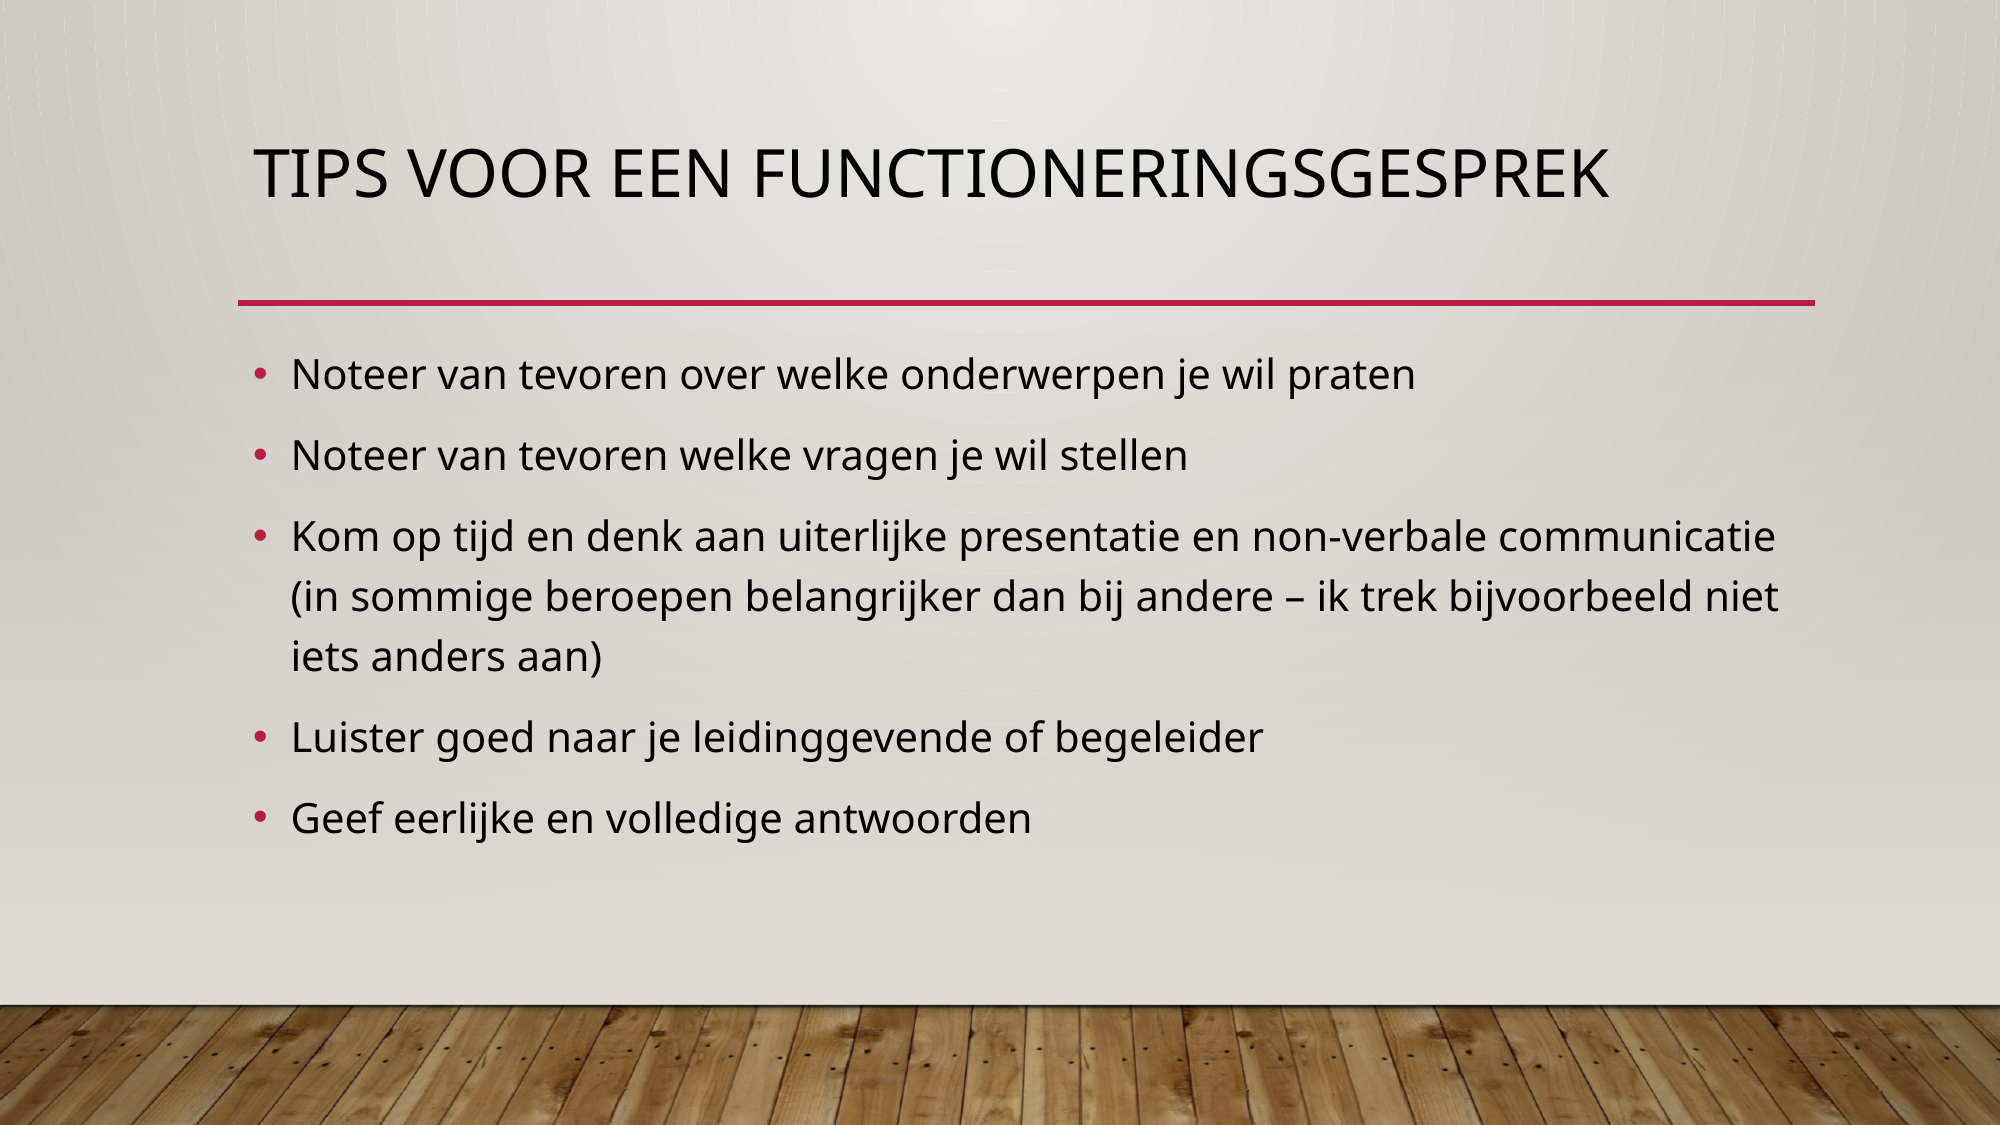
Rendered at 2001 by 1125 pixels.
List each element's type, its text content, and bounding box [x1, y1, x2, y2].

list Noteer van tevoren over welke onderwerpen je wil praten Noteer van tevoren welke vragen je wil stellen Kom op tijd en denk aan uiterlijke presentatie en non-verbale communicatie (in sommige beroepen belangrijker dan bij andere – ik trek bijvoorbeeld niet iets anders aan) Luister goed naar je leidinggevende of begeleider Geef eerlijke en volledige antwoorden [238, 330, 1814, 897]
picture [0, 1005, 2000, 1125]
title Tips voor een functioneringsgesprek [238, 131, 1814, 305]
